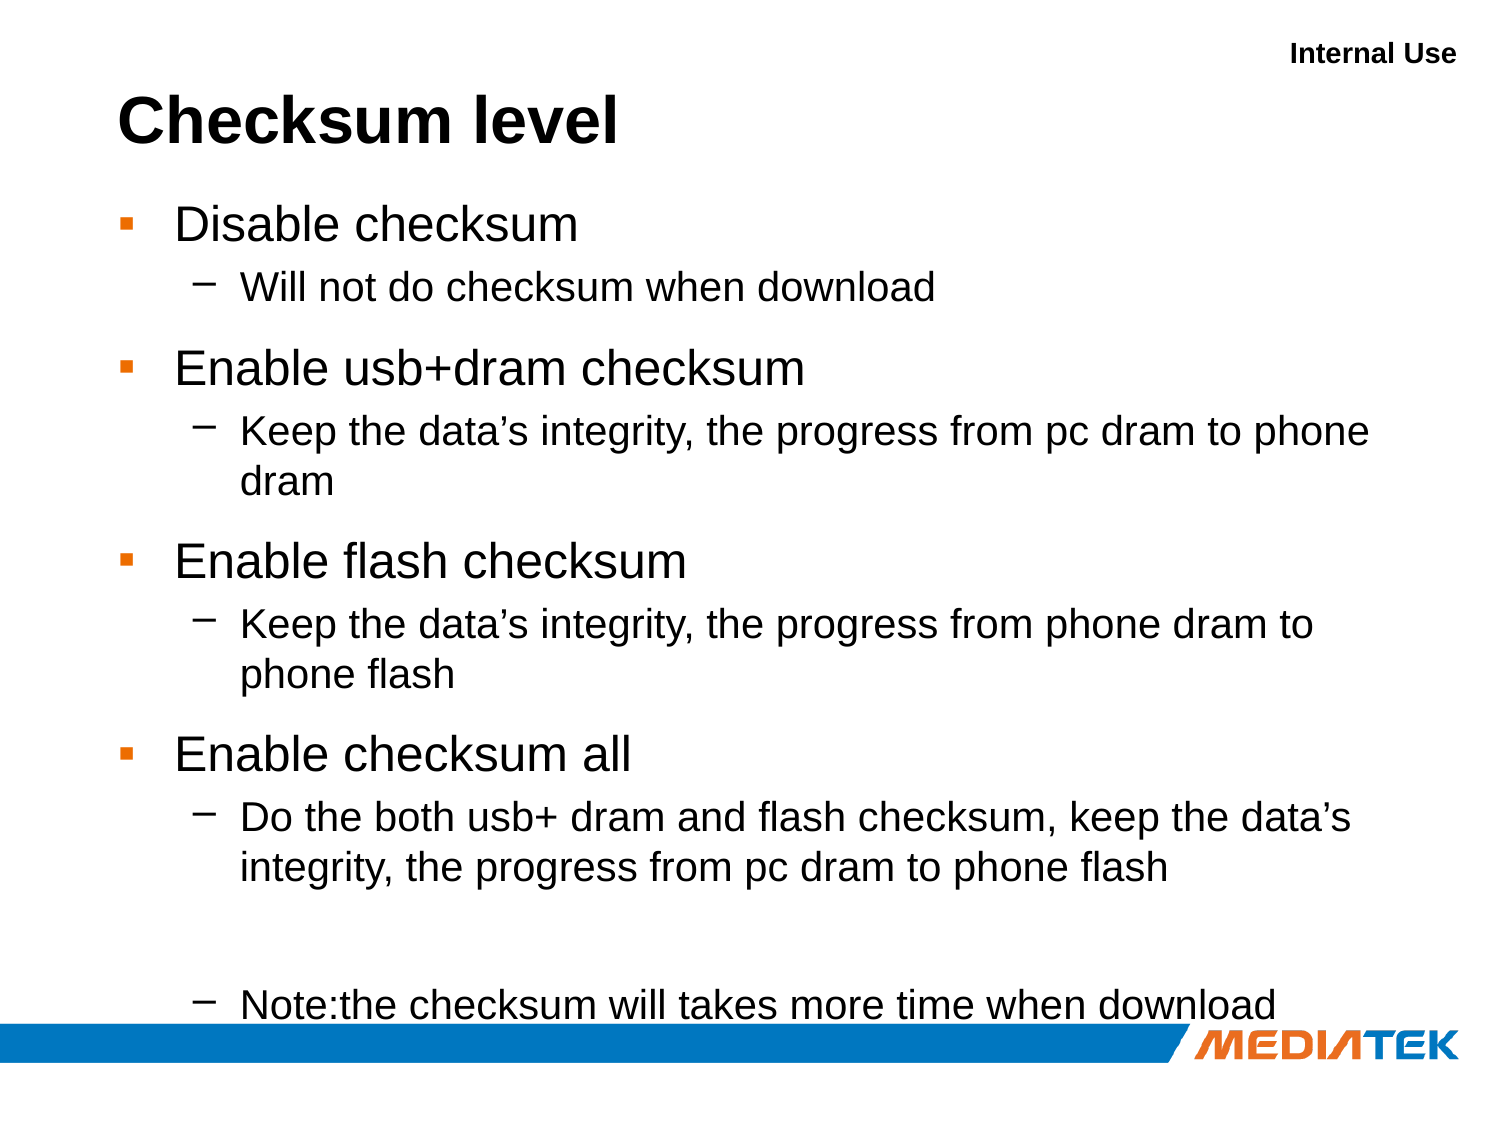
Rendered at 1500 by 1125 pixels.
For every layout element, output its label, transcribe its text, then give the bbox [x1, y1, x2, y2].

title Checksum level [101, 62, 1425, 172]
list Disable checksum Will not do checksum when download Enable usb+dram checksum Keep the data’s integrity, the progress from pc dram to phone dram Enable flash checksum Keep the data’s integrity, the progress from phone dram to phone flash Enable checksum all Do the both usb+ dram and flash checksum, keep the data’s integrity, the progress from pc dram to phone flash Note:the checksum will takes more time when download [102, 184, 1425, 998]
picture [0, 1023, 1459, 1063]
